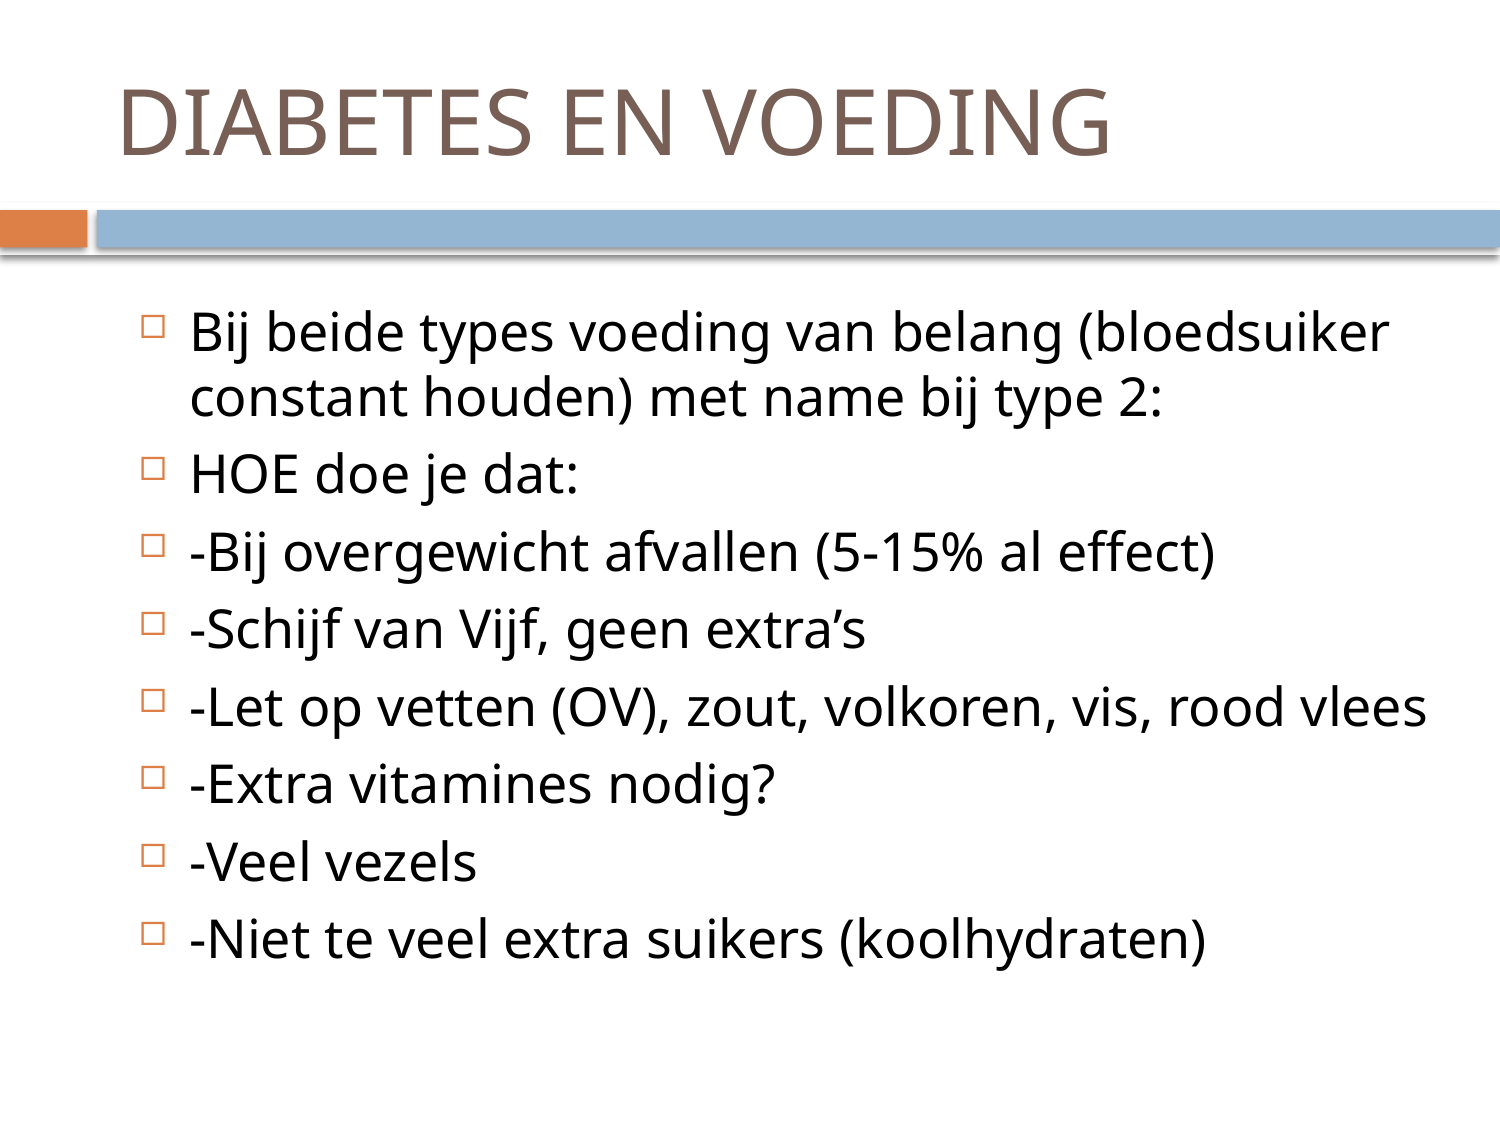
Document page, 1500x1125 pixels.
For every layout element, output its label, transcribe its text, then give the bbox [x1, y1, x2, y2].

title DIABETES EN VOEDING [100, 37, 1438, 200]
list Bij beide types voeding van belang (bloedsuiker constant houden) met name bij type 2: HOE doe je dat: -Bij overgewicht afvallen (5-15% al effect) -Schijf van Vijf, geen extra’s -Let op vetten (OV), zout, volkoren, vis, rood vlees -Extra vitamines nodig? -Veel vezels -Niet te veel extra suikers (koolhydraten) [123, 290, 1462, 1029]
